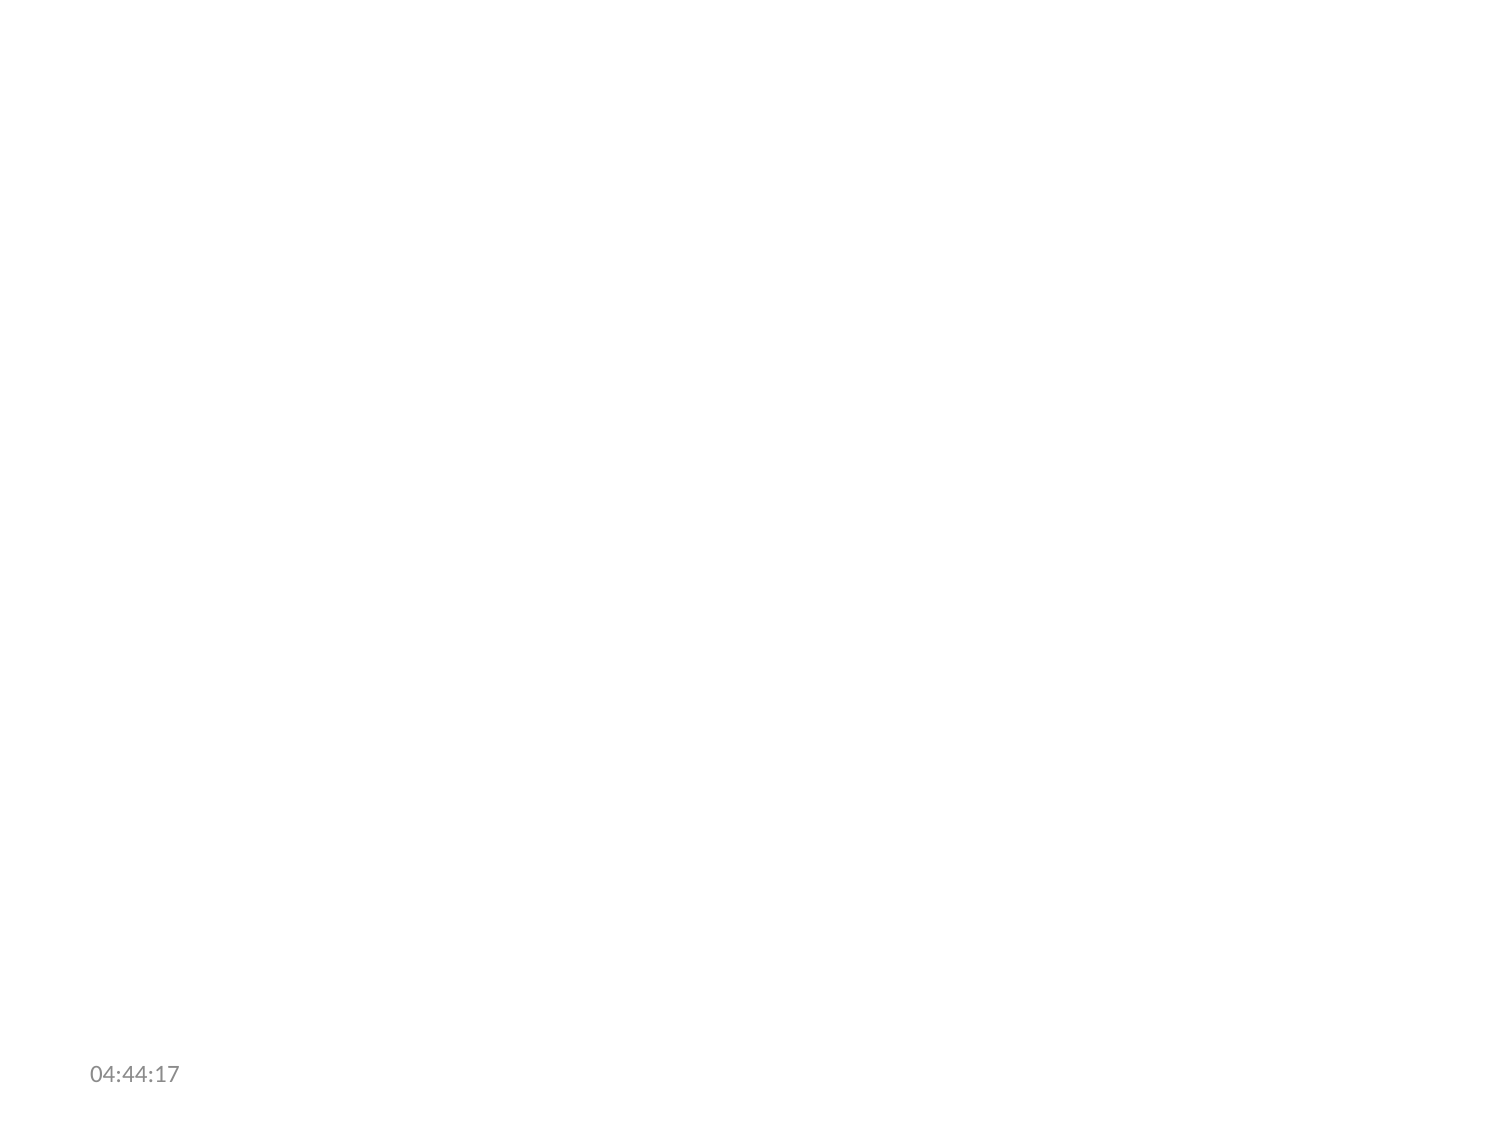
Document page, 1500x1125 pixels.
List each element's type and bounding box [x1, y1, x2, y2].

slide_number [75, 1042, 425, 1103]
